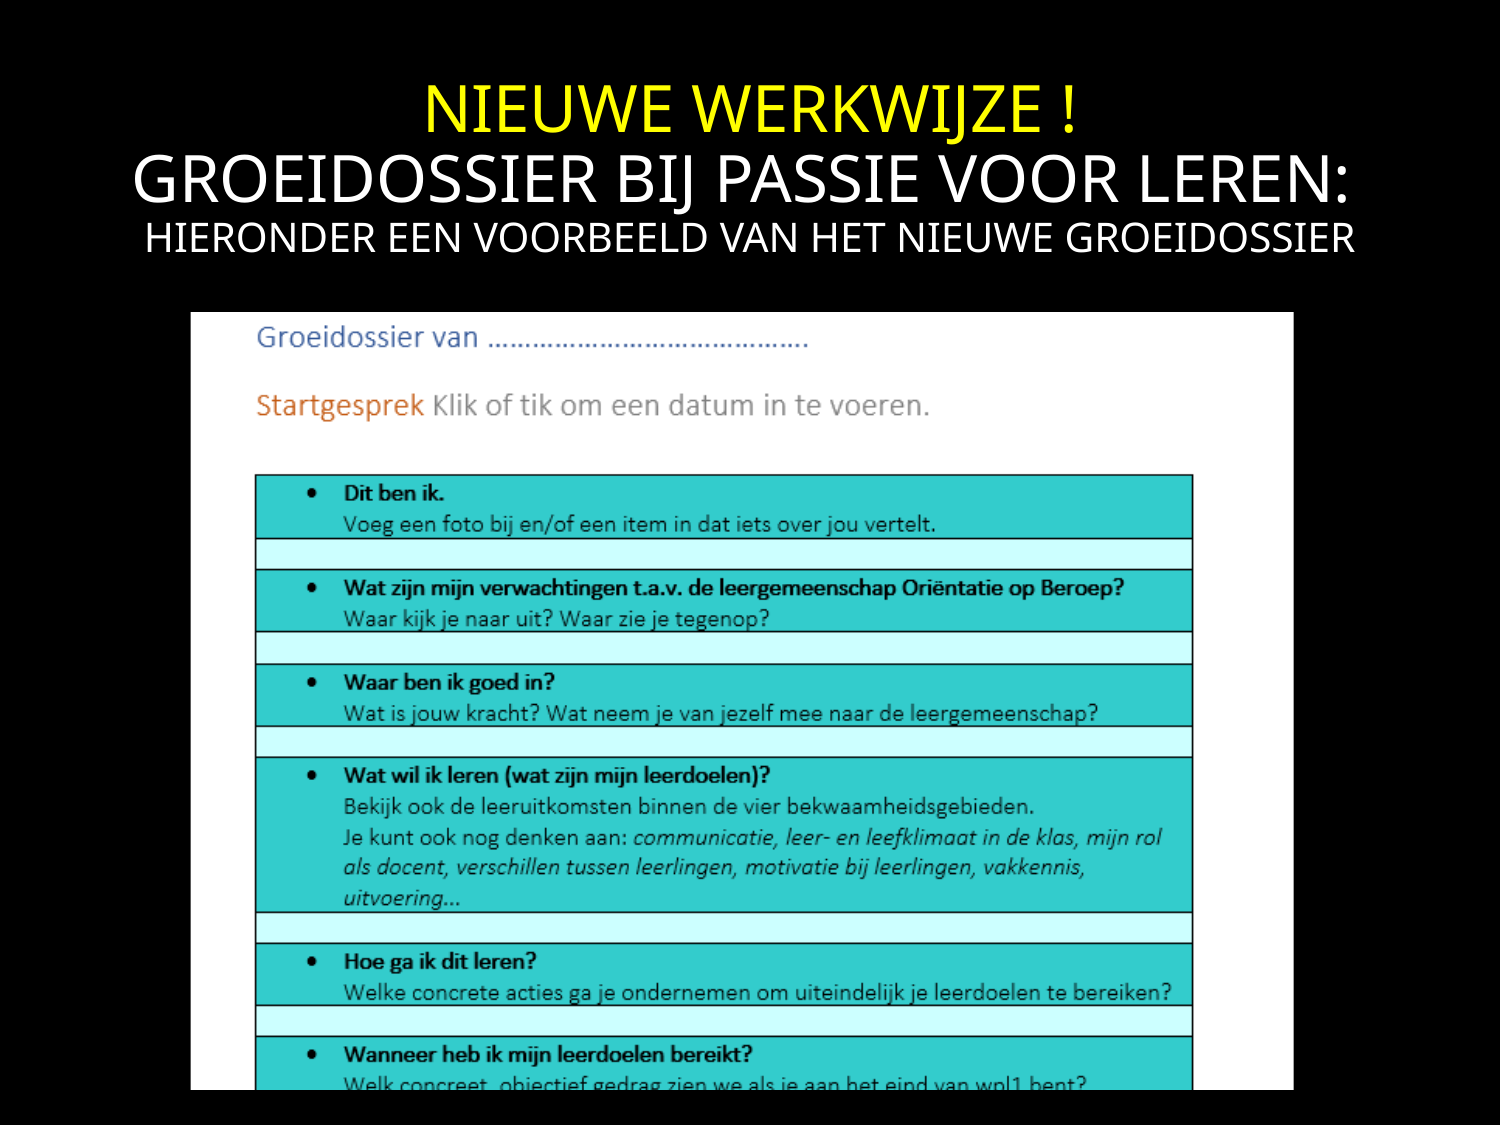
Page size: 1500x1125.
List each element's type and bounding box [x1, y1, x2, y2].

text_box [103, 59, 1397, 278]
picture [190, 312, 1294, 1090]
